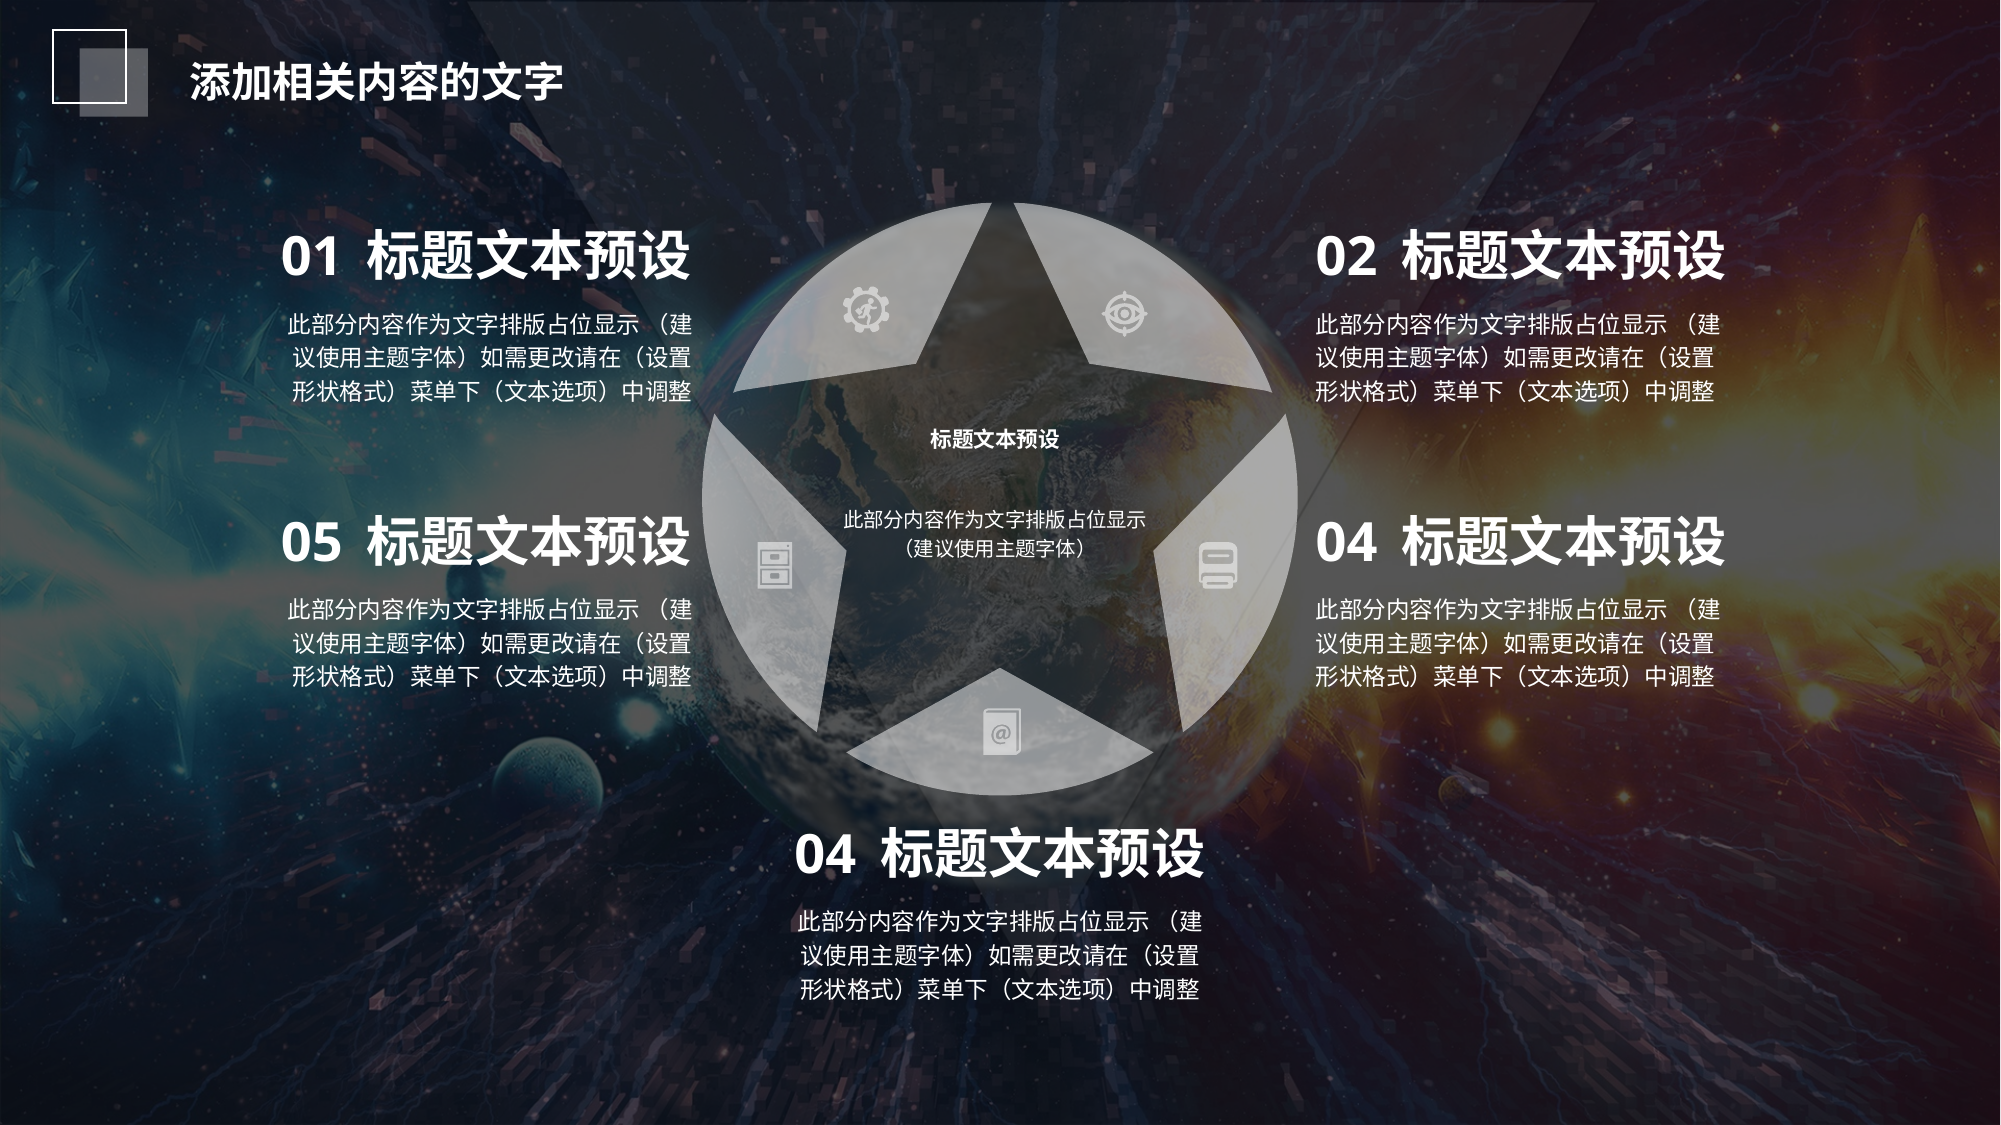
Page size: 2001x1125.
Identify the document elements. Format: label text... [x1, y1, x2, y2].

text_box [702, 413, 847, 733]
text_box 此部分内容作为文字排版占位显示 （建议使用主题字体） [847, 502, 1153, 581]
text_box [1013, 202, 1273, 393]
text_box 04 标题文本预设 [1315, 490, 1735, 589]
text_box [273, 490, 693, 691]
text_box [1153, 413, 1298, 733]
text_box 标题文本预设 [847, 417, 1153, 486]
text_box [846, 667, 1154, 796]
text_box 02 标题文本预设 [1315, 204, 1735, 304]
text_box 此部分内容作为文字排版占位显示 （建议使用主题字体）如需更改请在（设置形状格式）菜单下（文本选项）中调整 [790, 902, 1210, 1004]
text_box 此部分内容作为文字排版占位显示 （建议使用主题字体）如需更改请在（设置形状格式）菜单下（文本选项）中调整 [1315, 304, 1735, 406]
text_box 此部分内容作为文字排版占位显示 （建议使用主题字体）如需更改请在（设置形状格式）菜单下（文本选项）中调整 [1315, 589, 1735, 691]
text_box 04 标题文本预设 [790, 802, 1210, 902]
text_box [273, 204, 693, 406]
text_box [733, 202, 992, 393]
